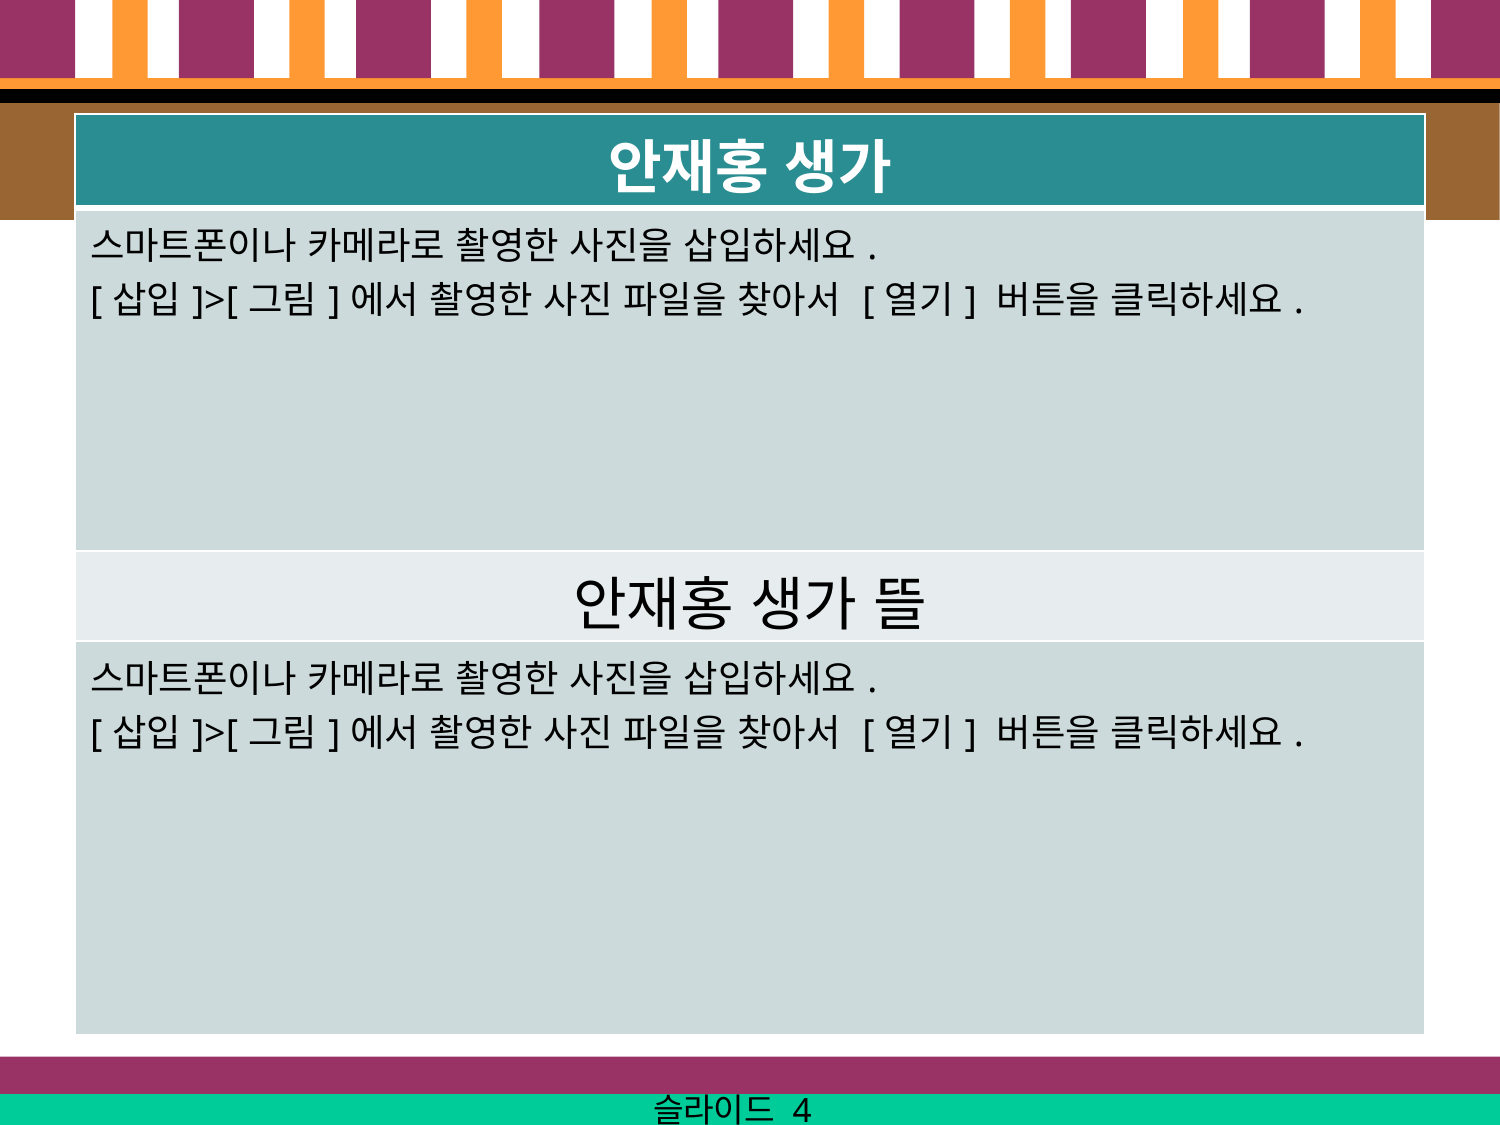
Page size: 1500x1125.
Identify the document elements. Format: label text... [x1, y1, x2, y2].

table_cell 스마트폰이나 카메라로 촬영한 사진을 삽입하세요. [삽입]>[그림]에서 촬영한 사진 파일을 찾아서 [열기] 버튼을 클릭하세요. [76, 642, 1424, 1034]
text_box 슬라이드 4 [596, 1082, 869, 1125]
table_cell 스마트폰이나 카메라로 촬영한 사진을 삽입하세요. [삽입]>[그림]에서 촬영한 사진 파일을 찾아서 [열기] 버튼을 클릭하세요. [76, 211, 1424, 550]
table_cell 안재홍 생가 뜰 [76, 552, 1424, 640]
table_header 안재홍 생가 [76, 115, 1424, 205]
